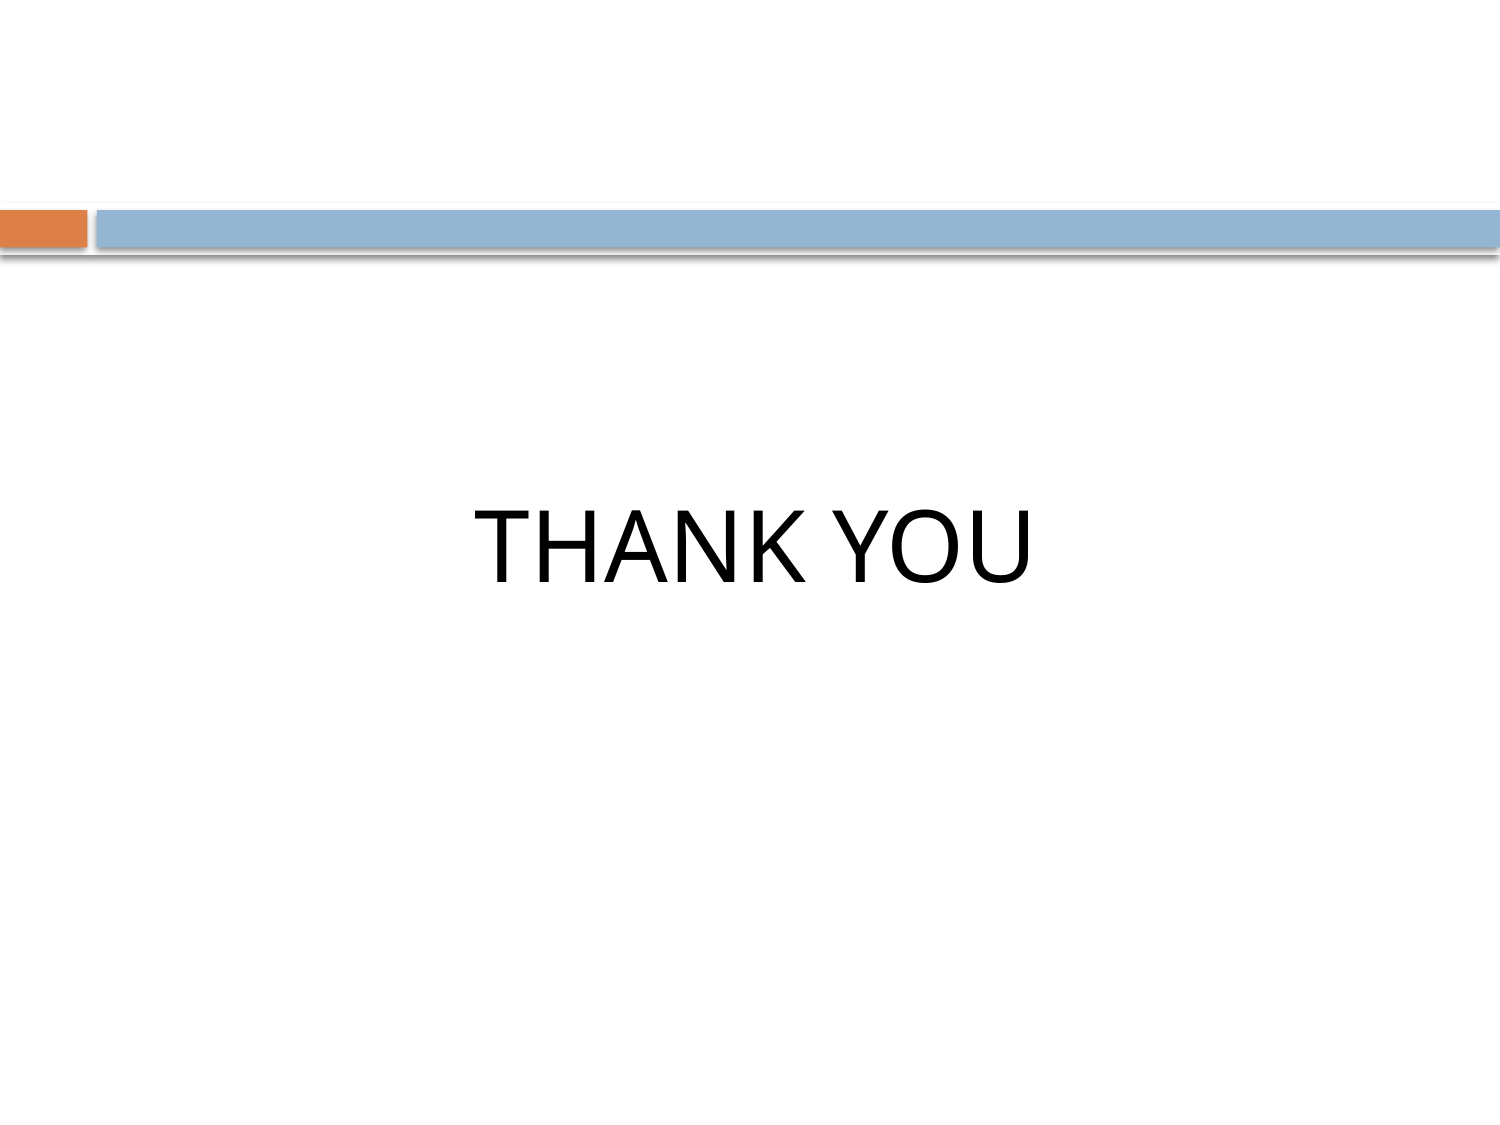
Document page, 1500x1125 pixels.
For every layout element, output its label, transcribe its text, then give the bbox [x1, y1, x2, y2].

list THANK YOU [87, 474, 1425, 675]
